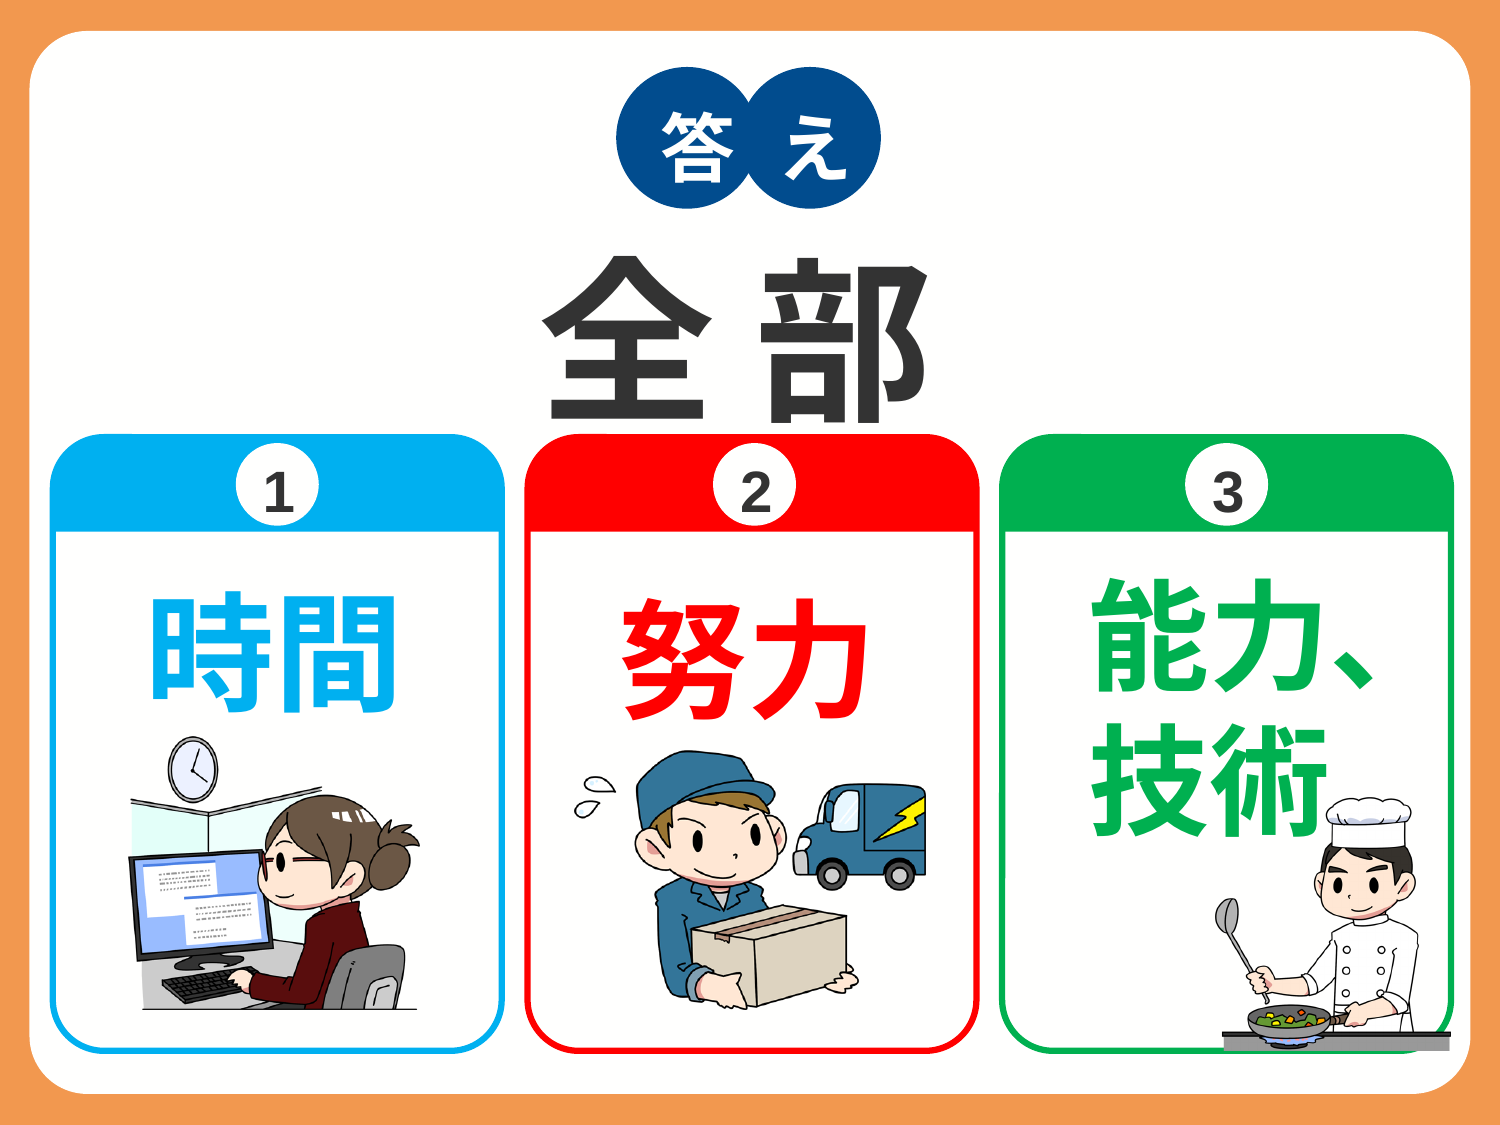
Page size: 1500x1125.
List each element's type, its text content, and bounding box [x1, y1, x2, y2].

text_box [527, 437, 977, 1051]
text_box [1002, 437, 1451, 1051]
text_box 全 部 [523, 222, 948, 450]
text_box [52, 437, 502, 1051]
